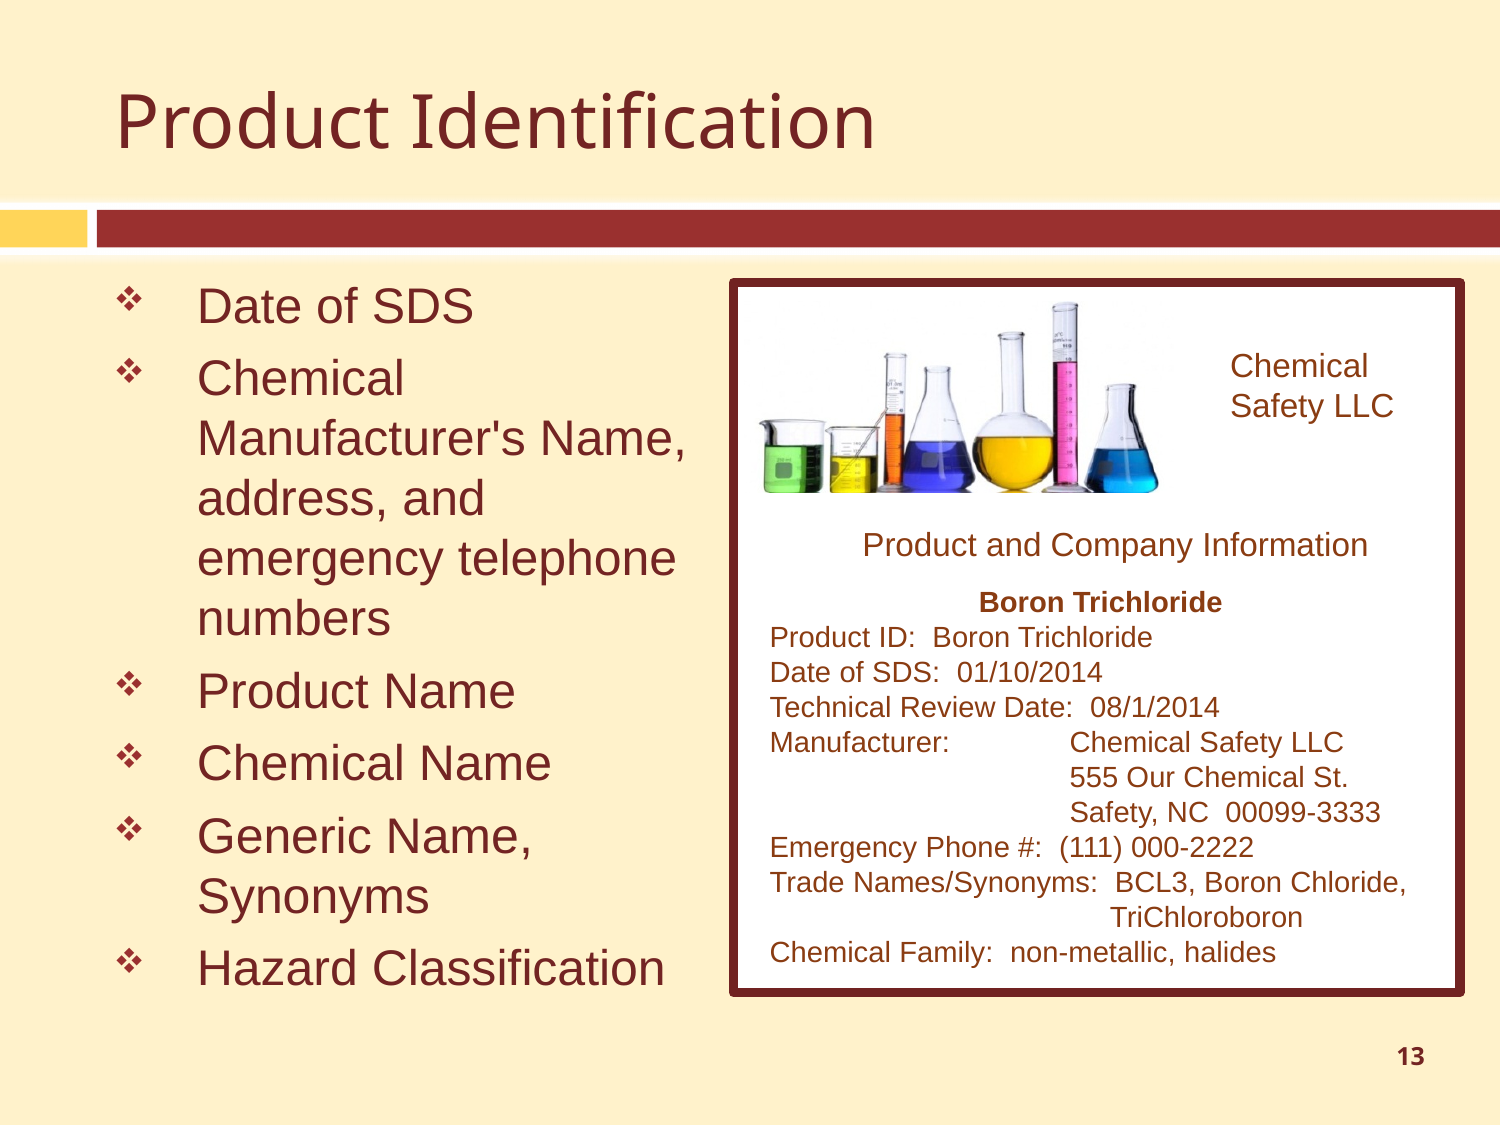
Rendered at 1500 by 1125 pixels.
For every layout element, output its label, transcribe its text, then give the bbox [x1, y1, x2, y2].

title Product Identification [99, 37, 1438, 200]
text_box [733, 282, 1461, 994]
list Date of SDS Chemical Manufacturer's Name, address, and emergency telephone numbers Product Name Chemical Name Generic Name, Synonyms Hazard Classification [98, 265, 718, 1011]
